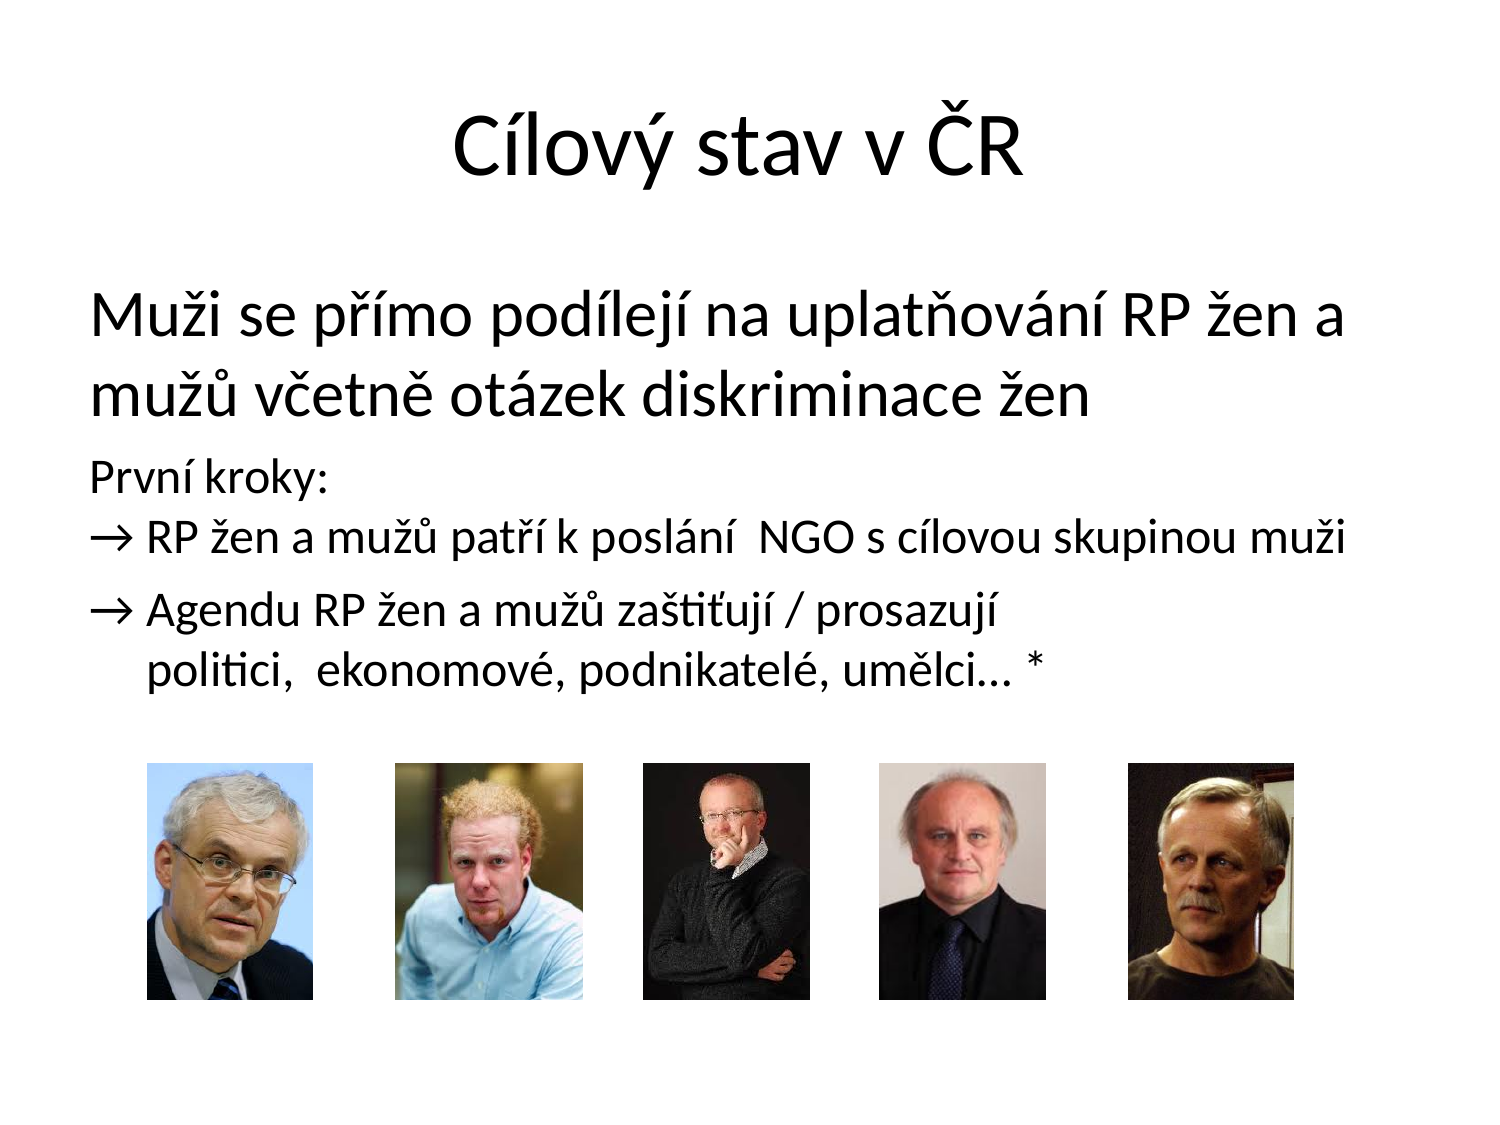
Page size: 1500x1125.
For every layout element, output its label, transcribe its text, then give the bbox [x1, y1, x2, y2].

picture [395, 762, 583, 1000]
picture [643, 762, 810, 1000]
picture [1127, 762, 1294, 1000]
title Cílový stav v ČR [75, 45, 1425, 233]
text_box Muži se přímo podílejí na uplatňování RP žen a mužů včetně otázek diskriminace žen První kroky: → RP žen a mužů patří k poslání NGO s cílovou skupinou muži → Agendu RP žen a mužů zaštiťují / prosazují politici, ekonomové, podnikatelé, umělci… * [74, 262, 1425, 1005]
picture [147, 762, 314, 1000]
picture [879, 762, 1046, 1000]
